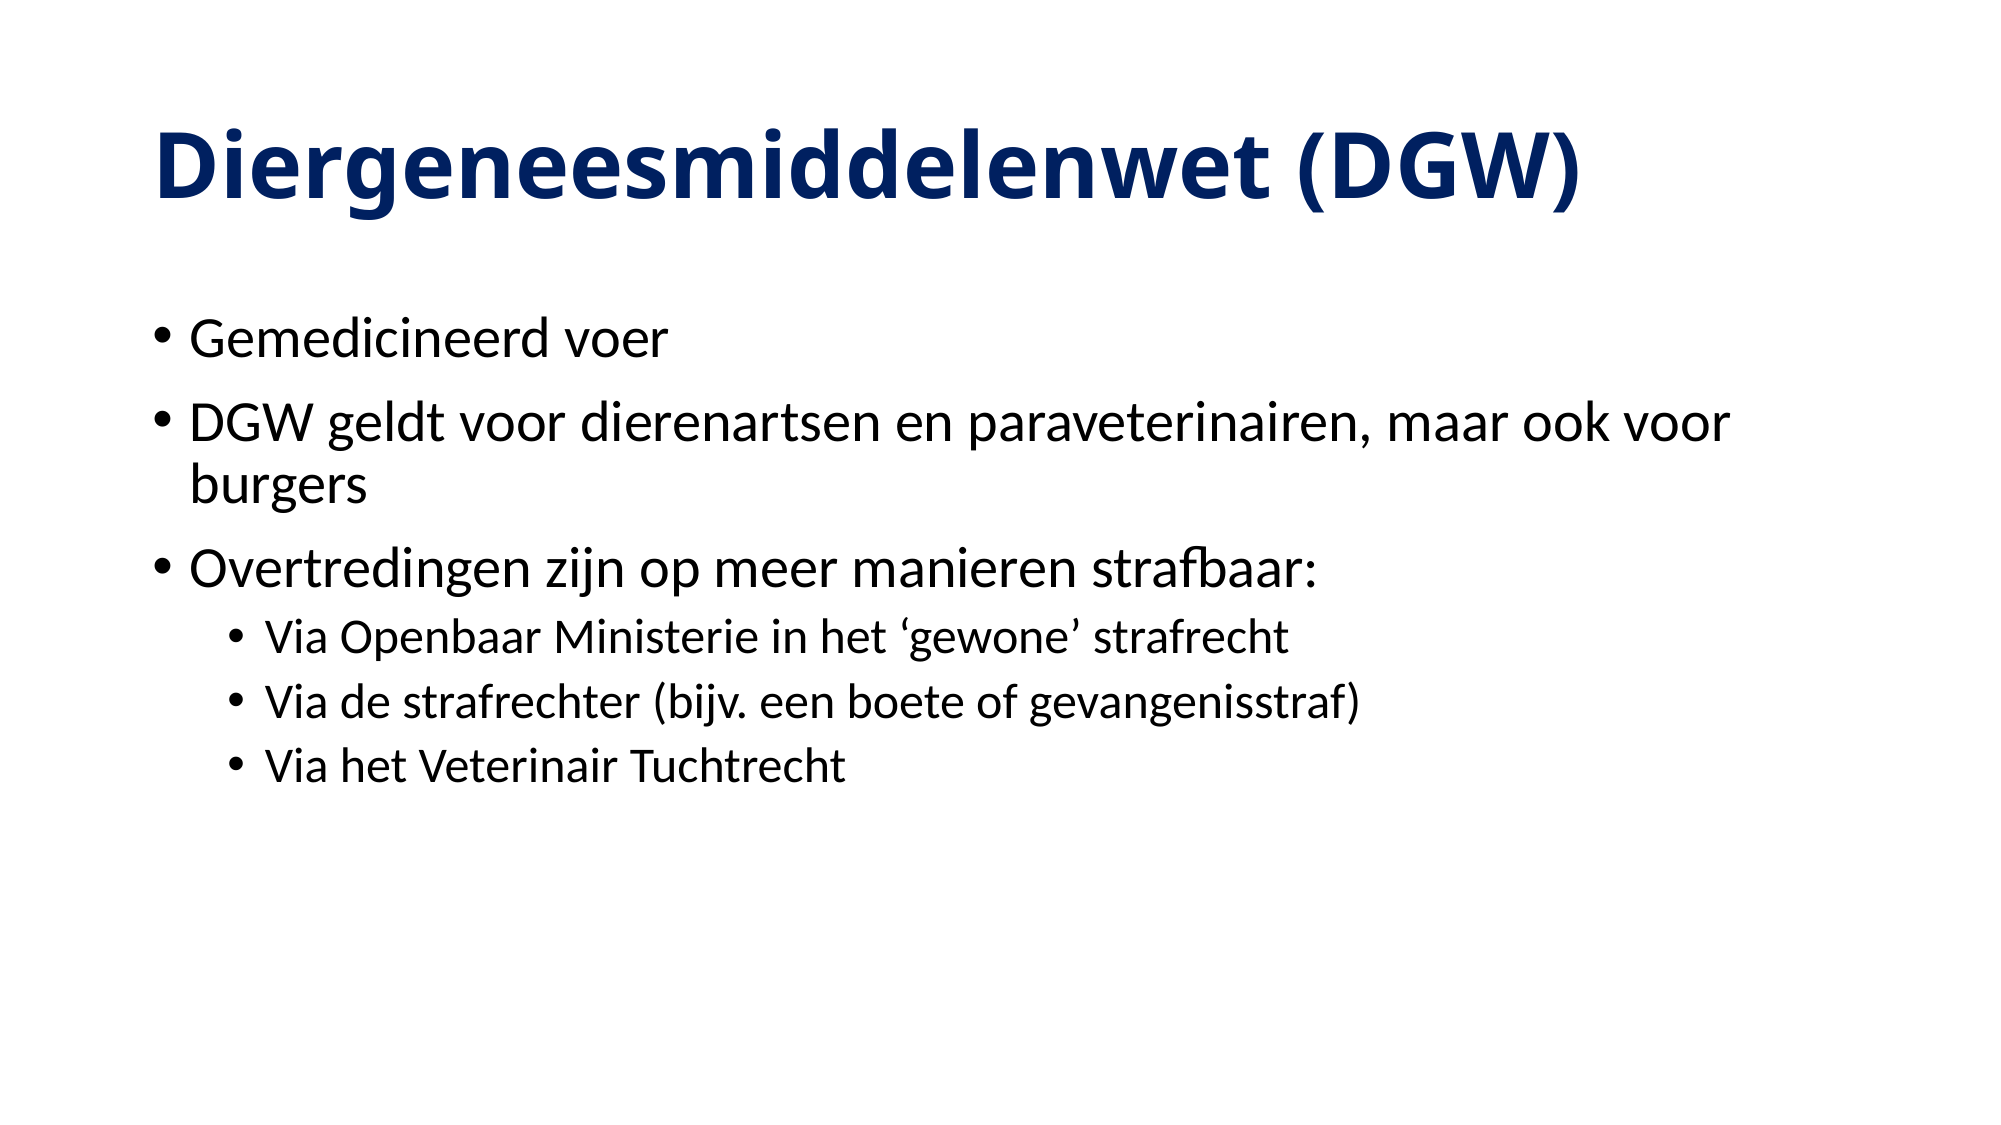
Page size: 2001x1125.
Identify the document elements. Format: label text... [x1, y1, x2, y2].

title Diergeneesmiddelenwet (DGW) [137, 59, 1863, 278]
list Gemedicineerd voer DGW geldt voor dierenartsen en paraveterinairen, maar ook voor burgers Overtredingen zijn op meer manieren strafbaar: Via Openbaar Ministerie in het ‘gewone’ strafrecht Via de strafrechter (bijv. een boete of gevangenisstraf) Via het Veterinair Tuchtrecht [137, 299, 1863, 1014]
